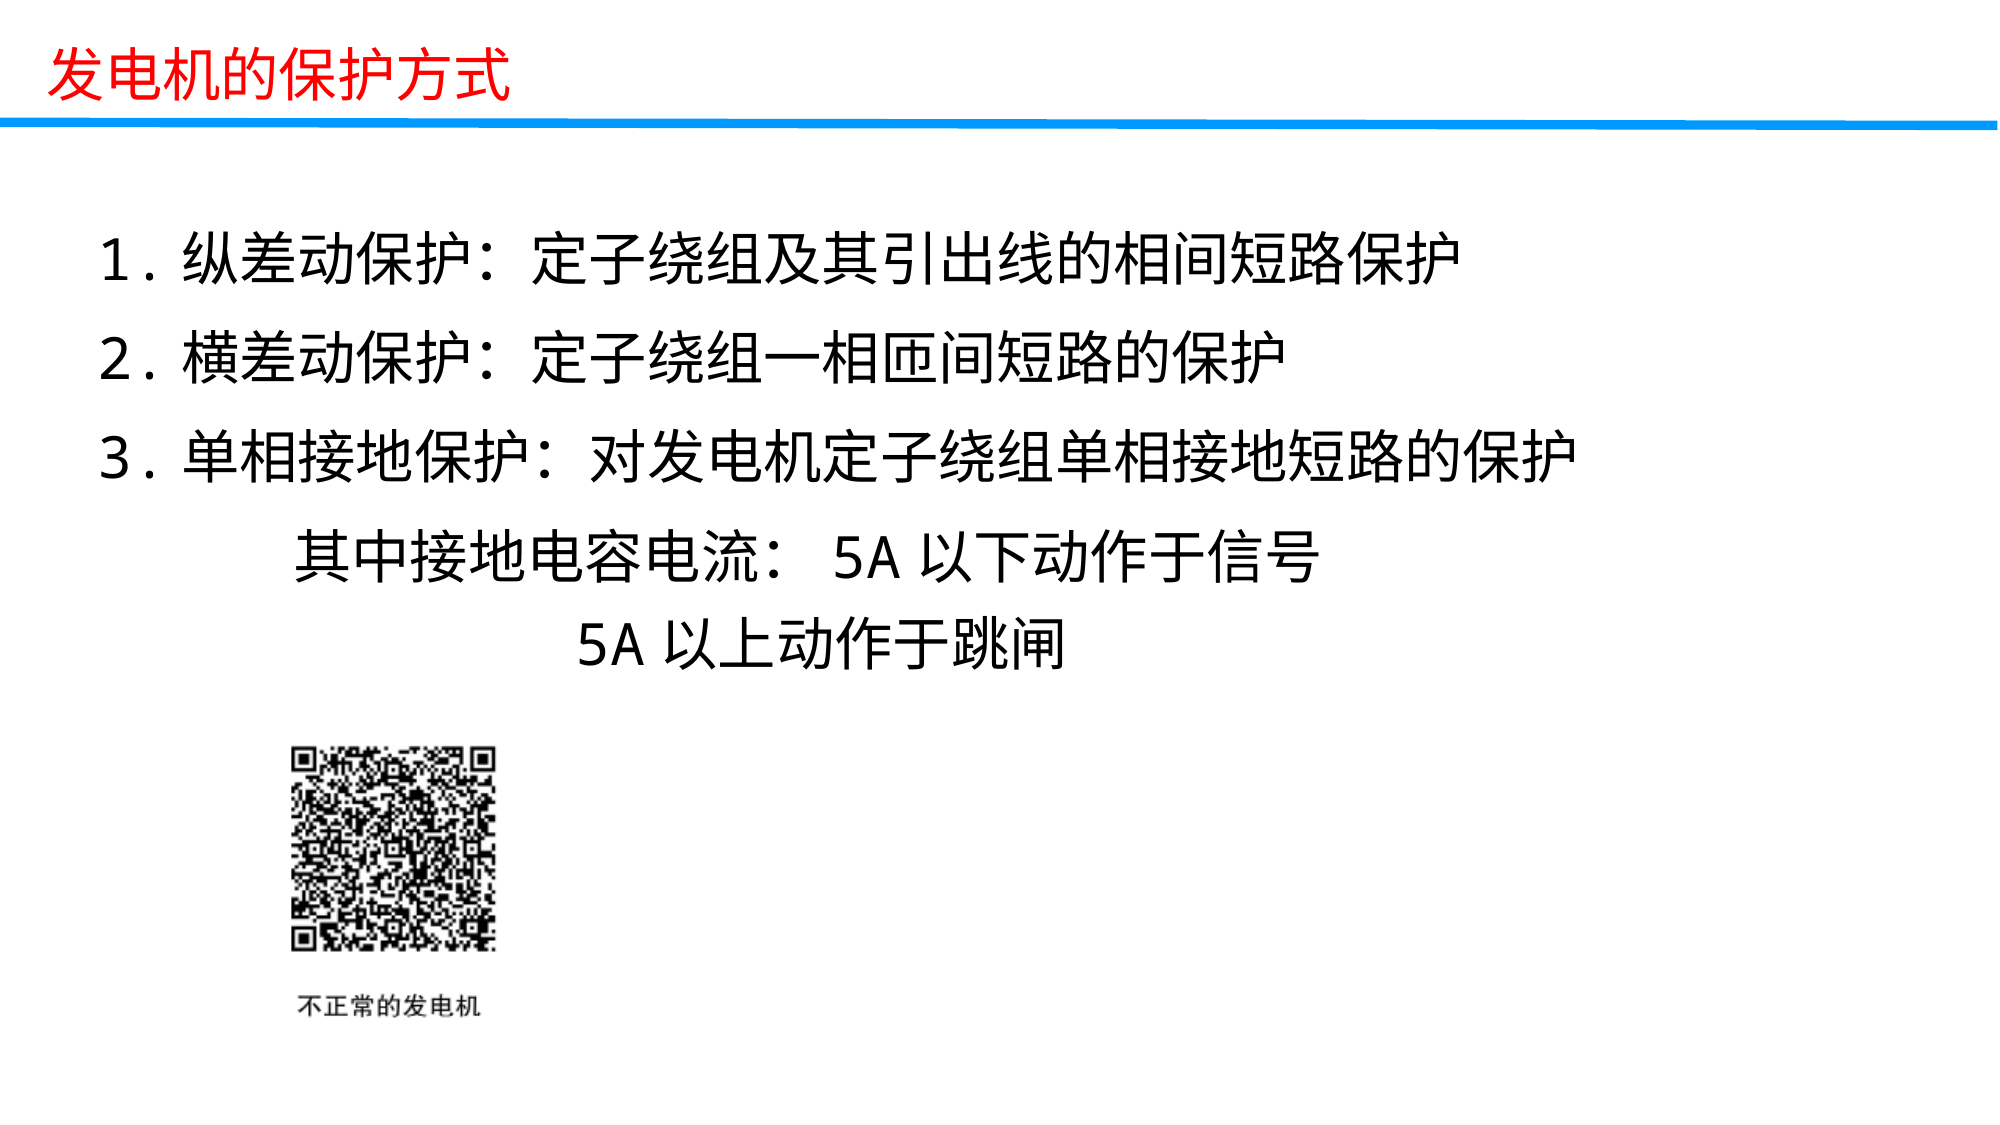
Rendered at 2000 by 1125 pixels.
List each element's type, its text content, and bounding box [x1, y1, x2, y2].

picture [243, 704, 534, 1038]
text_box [0, 122, 1998, 126]
text_box 发电机的保护方式 [31, 30, 811, 121]
text_box 1.纵差动保护：定子绕组及其引出线的相间短路保护 2.横差动保护：定子绕组一相匝间短路的保护 3.单相接地保护：对发电机定子绕组单相接地短路的保护 其中接地电容电流：5A以下动作于信号 5A以上动作于跳闸 [82, 197, 1888, 1006]
